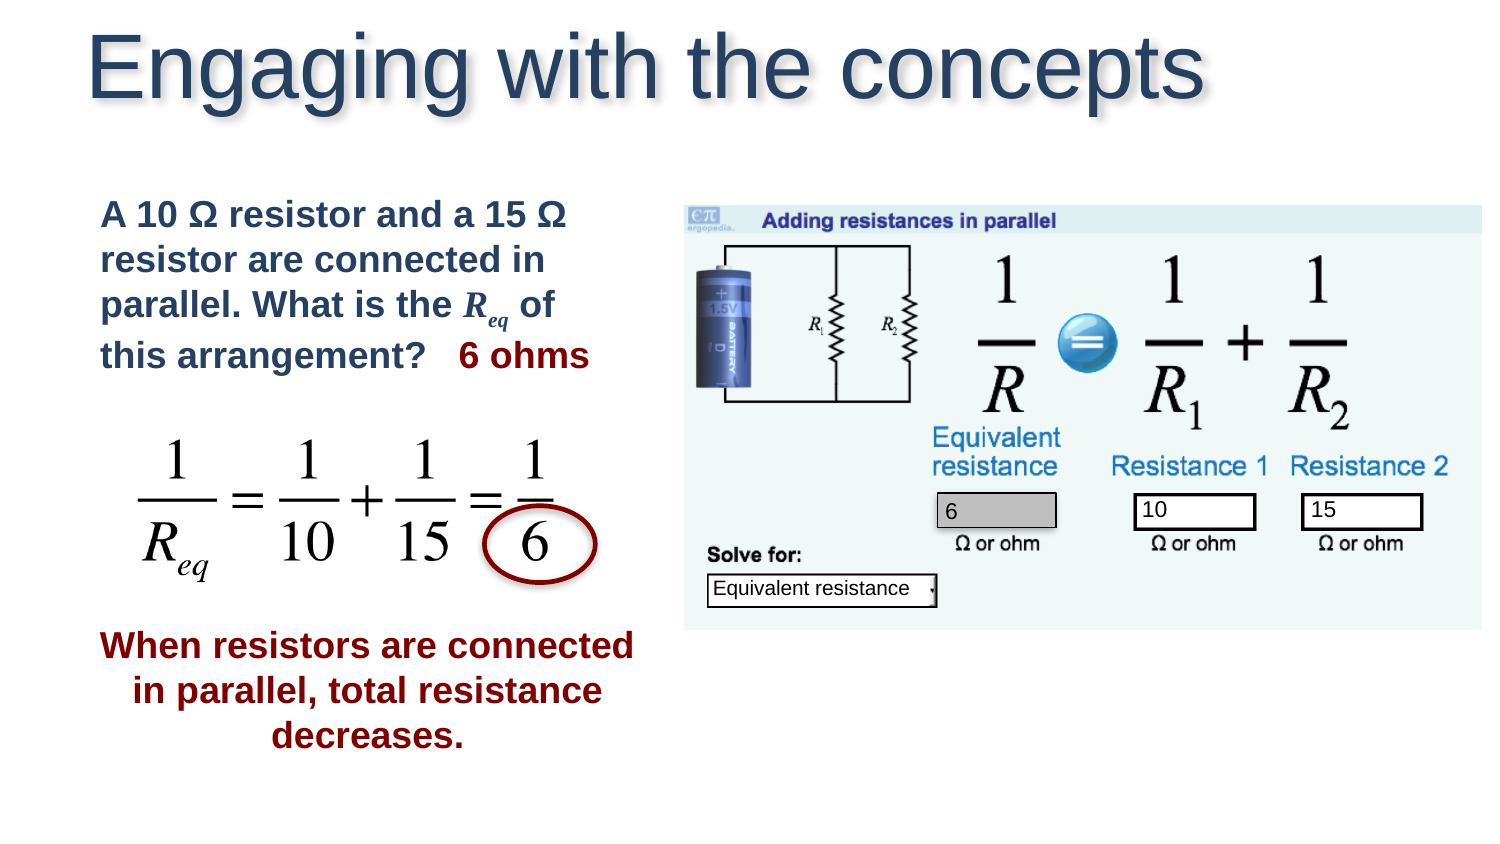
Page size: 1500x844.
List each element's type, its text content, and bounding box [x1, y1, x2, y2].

picture [135, 428, 556, 586]
text_box Engaging with the concepts [70, 0, 1285, 206]
picture [684, 204, 1482, 631]
text_box [561, 507, 597, 581]
text_box A 10 Ω resistor and a 15 Ω resistor are connected in parallel. What is the Req of this arrangement? 6 ohms [85, 182, 638, 398]
text_box When resistors are connected in parallel, total resistance decreases. [80, 613, 656, 763]
